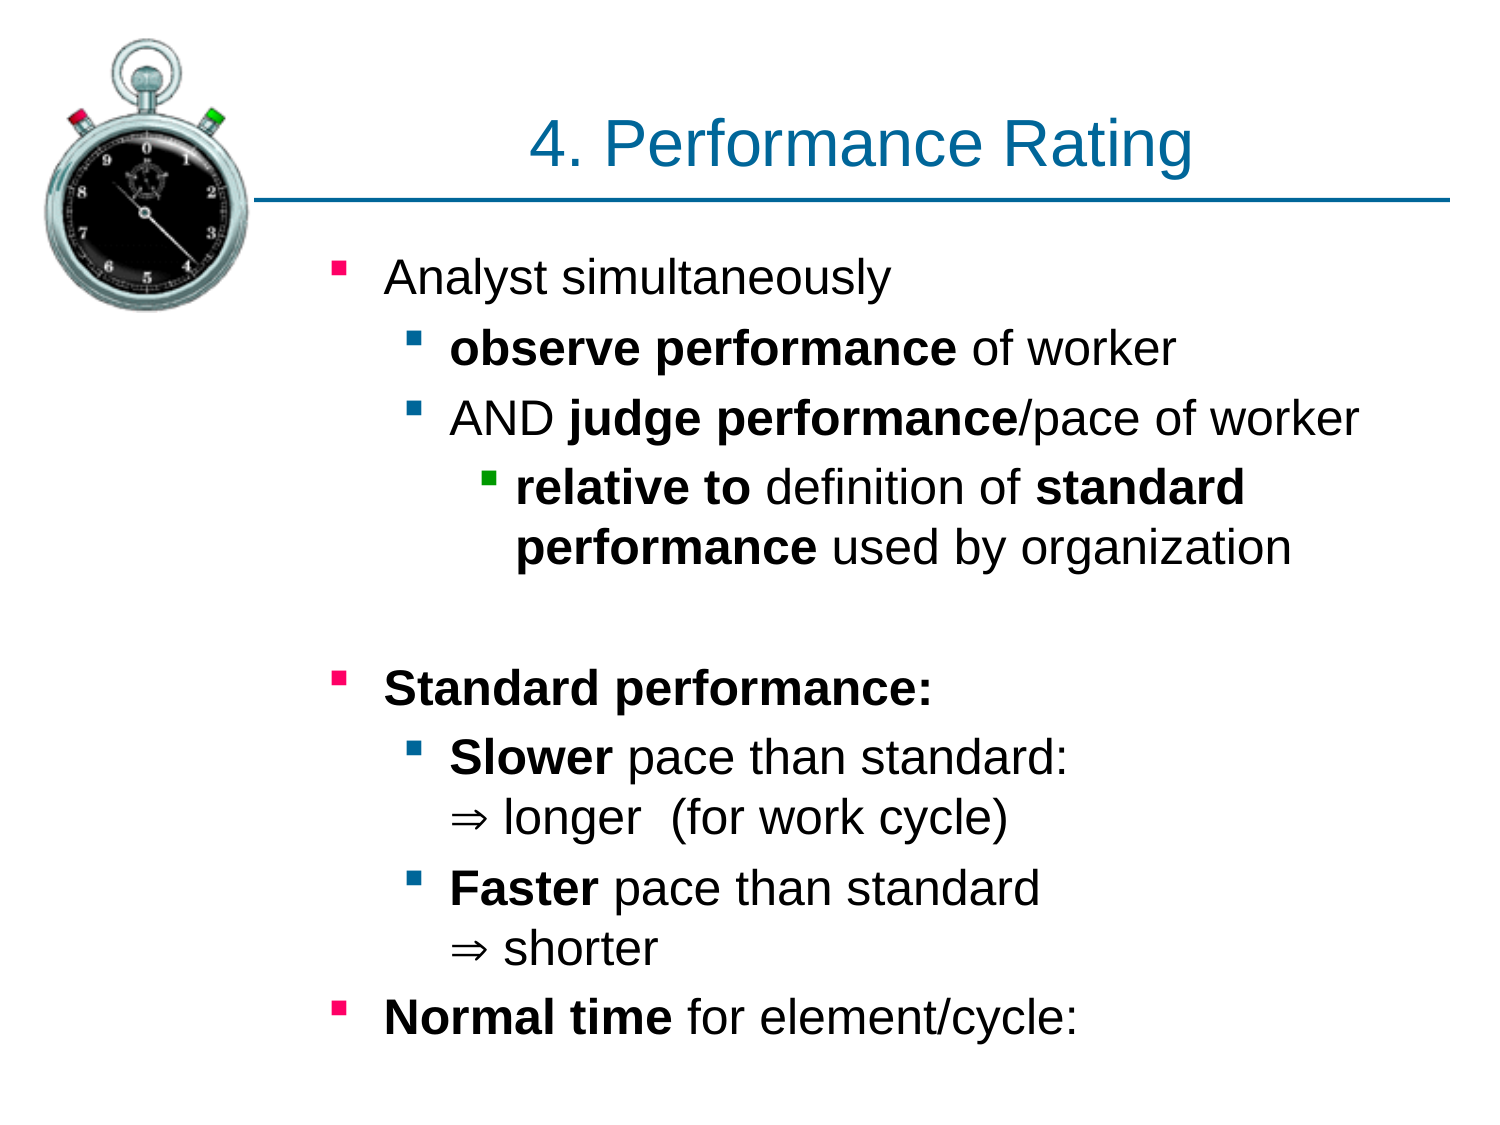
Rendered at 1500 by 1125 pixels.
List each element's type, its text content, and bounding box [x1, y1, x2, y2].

picture [37, 37, 254, 313]
title 4. Performance Rating [275, 37, 1450, 188]
